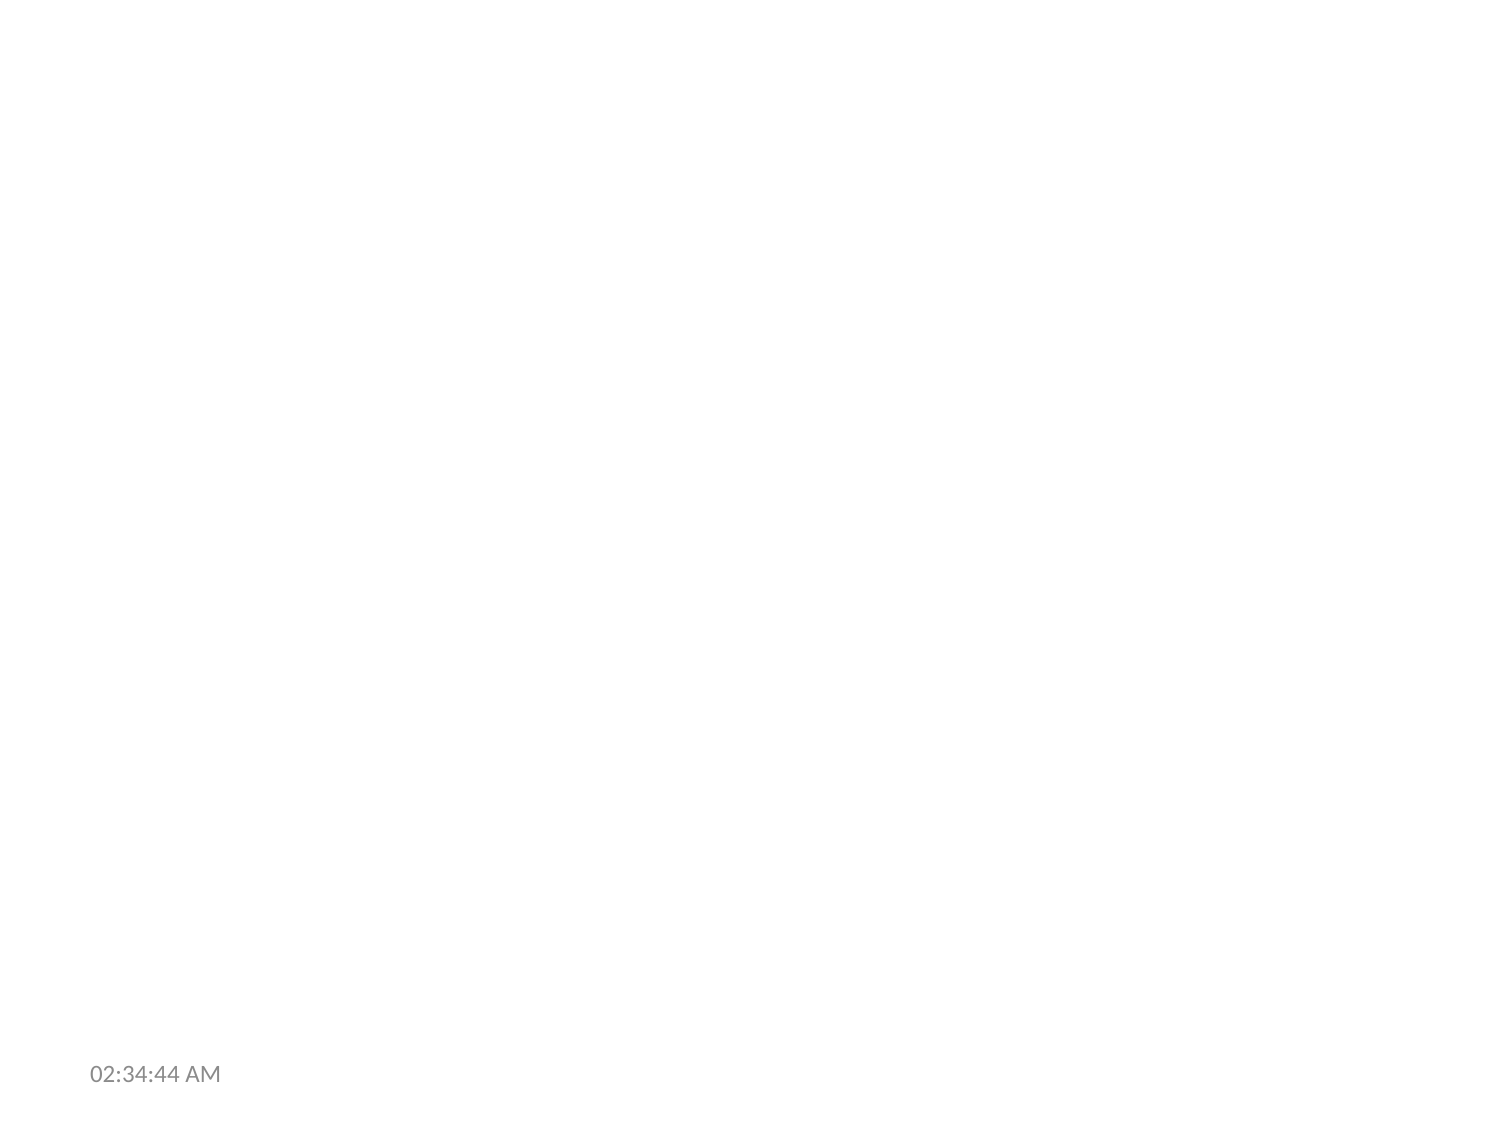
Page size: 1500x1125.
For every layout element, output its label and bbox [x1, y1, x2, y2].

slide_number [75, 1042, 425, 1103]
